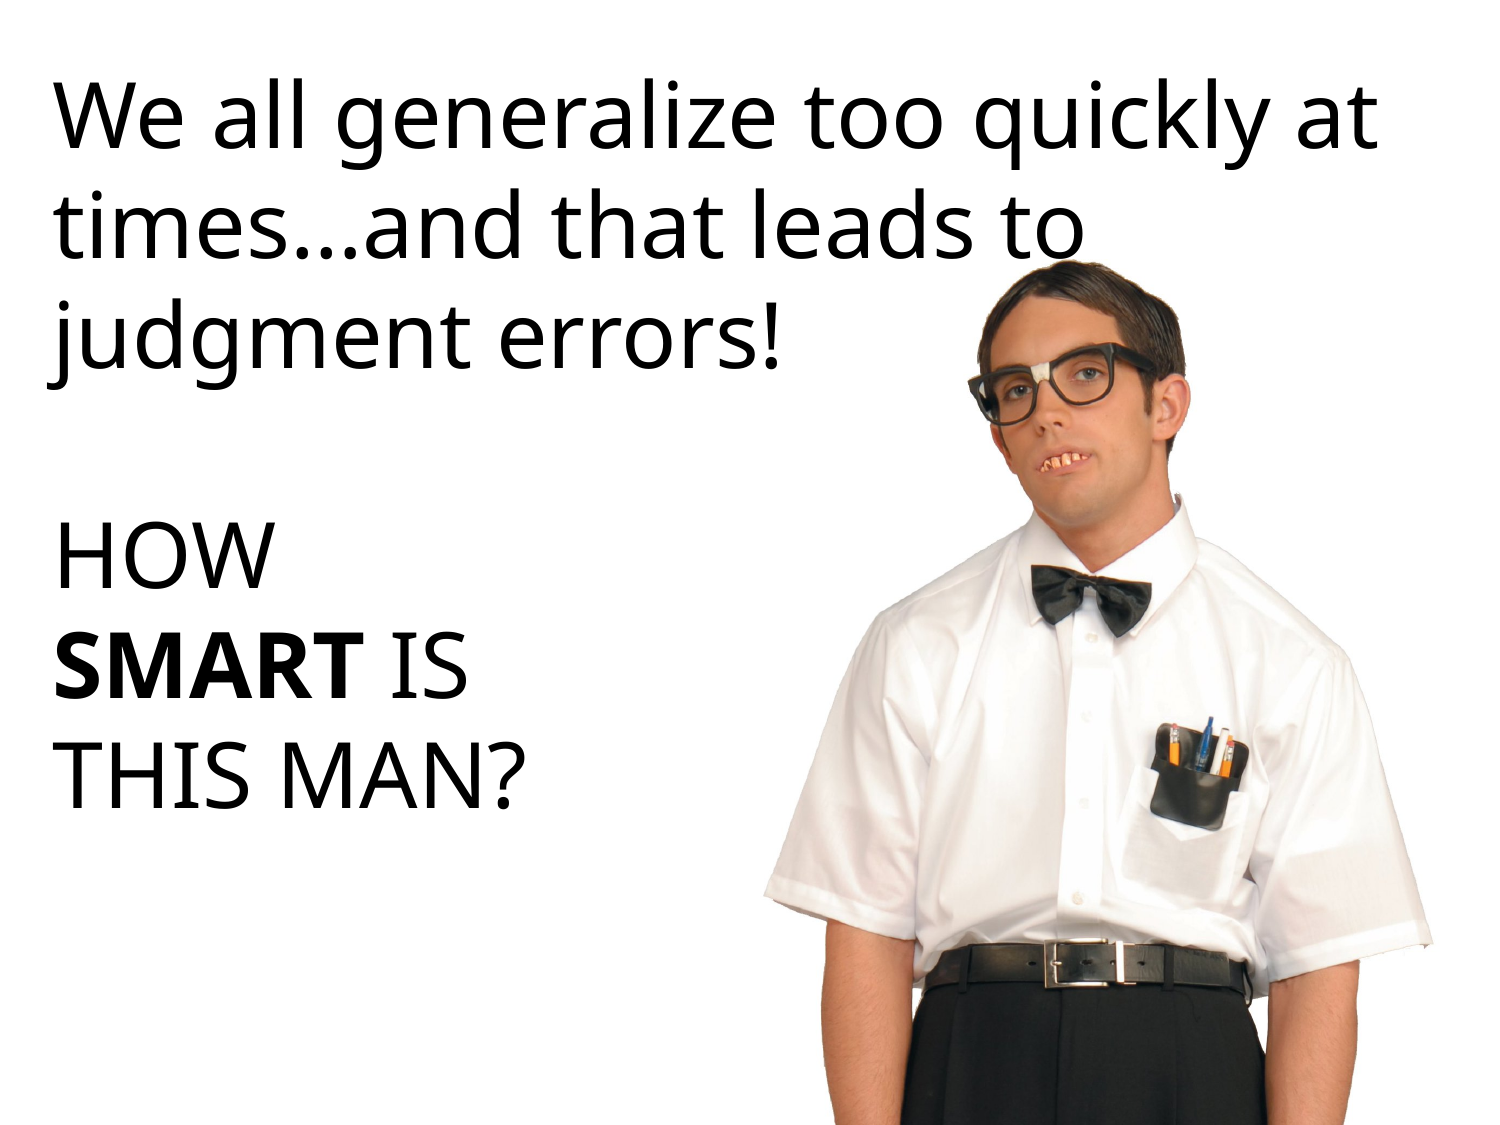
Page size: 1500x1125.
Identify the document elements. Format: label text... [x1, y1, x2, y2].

text_box We all generalize too quickly at times…and that leads to judgment errors! HOW SMART IS THIS MAN? [37, 49, 1463, 945]
picture [634, 259, 1500, 1125]
